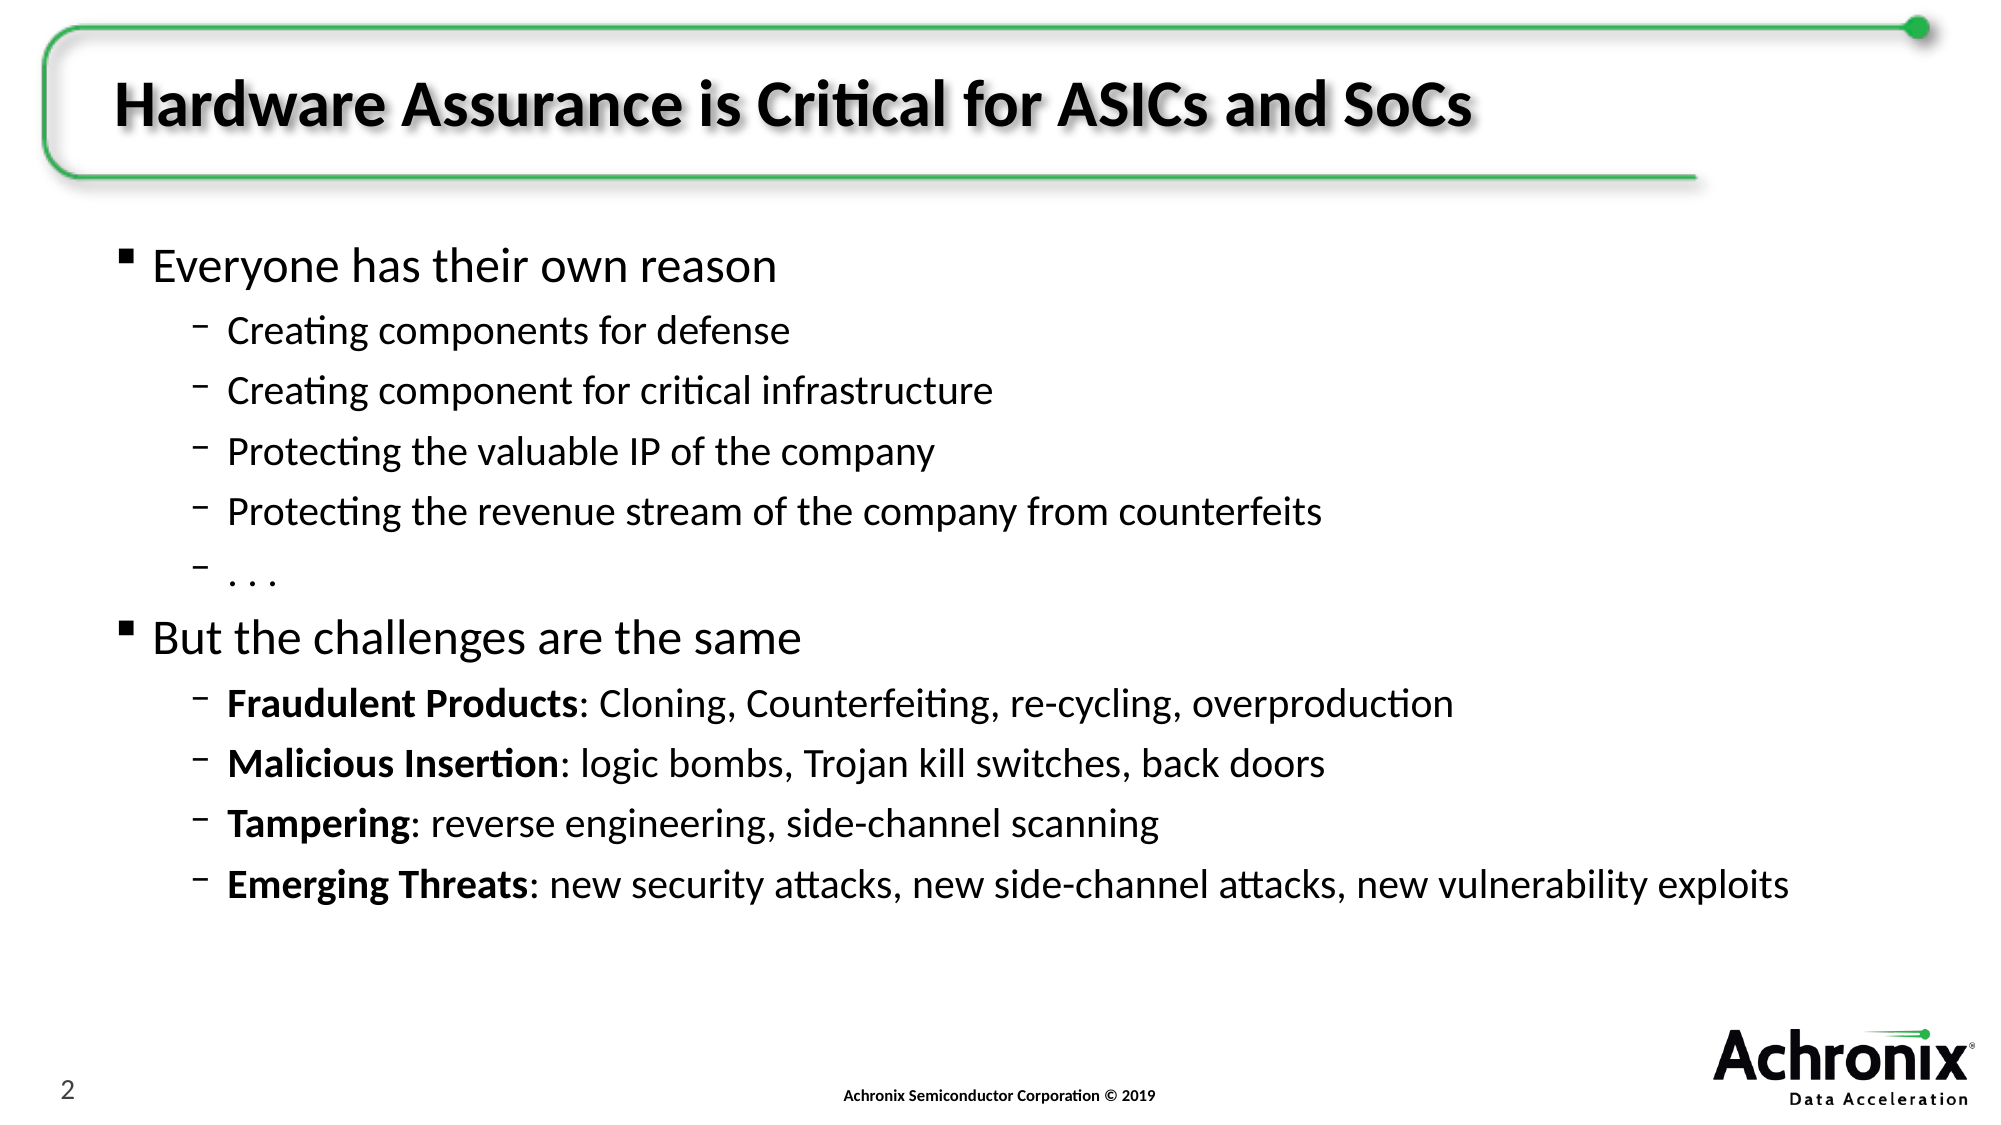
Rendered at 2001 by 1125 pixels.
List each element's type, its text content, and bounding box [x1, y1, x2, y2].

picture [1713, 1029, 1975, 1105]
picture [26, 2, 1963, 213]
title Hardware Assurance is Critical for ASICs and SoCs [99, 29, 1900, 180]
slide_number 2 [0, 1053, 90, 1113]
list Everyone has their own reason Creating components for defense Creating component for critical infrastructure Protecting the valuable IP of the company Protecting the revenue stream of the company from counterfeits . . . But the challenges are the same Fraudulent Products: Cloning, Counterfeiting, re-cycling, overproduction Malicious Insertion: logic bombs, Trojan kill switches, back doors Tampering: reverse engineering, side-channel scanning Emerging Threats: new security attacks, new side-channel attacks, new vulnerability exploits [99, 224, 1900, 1020]
